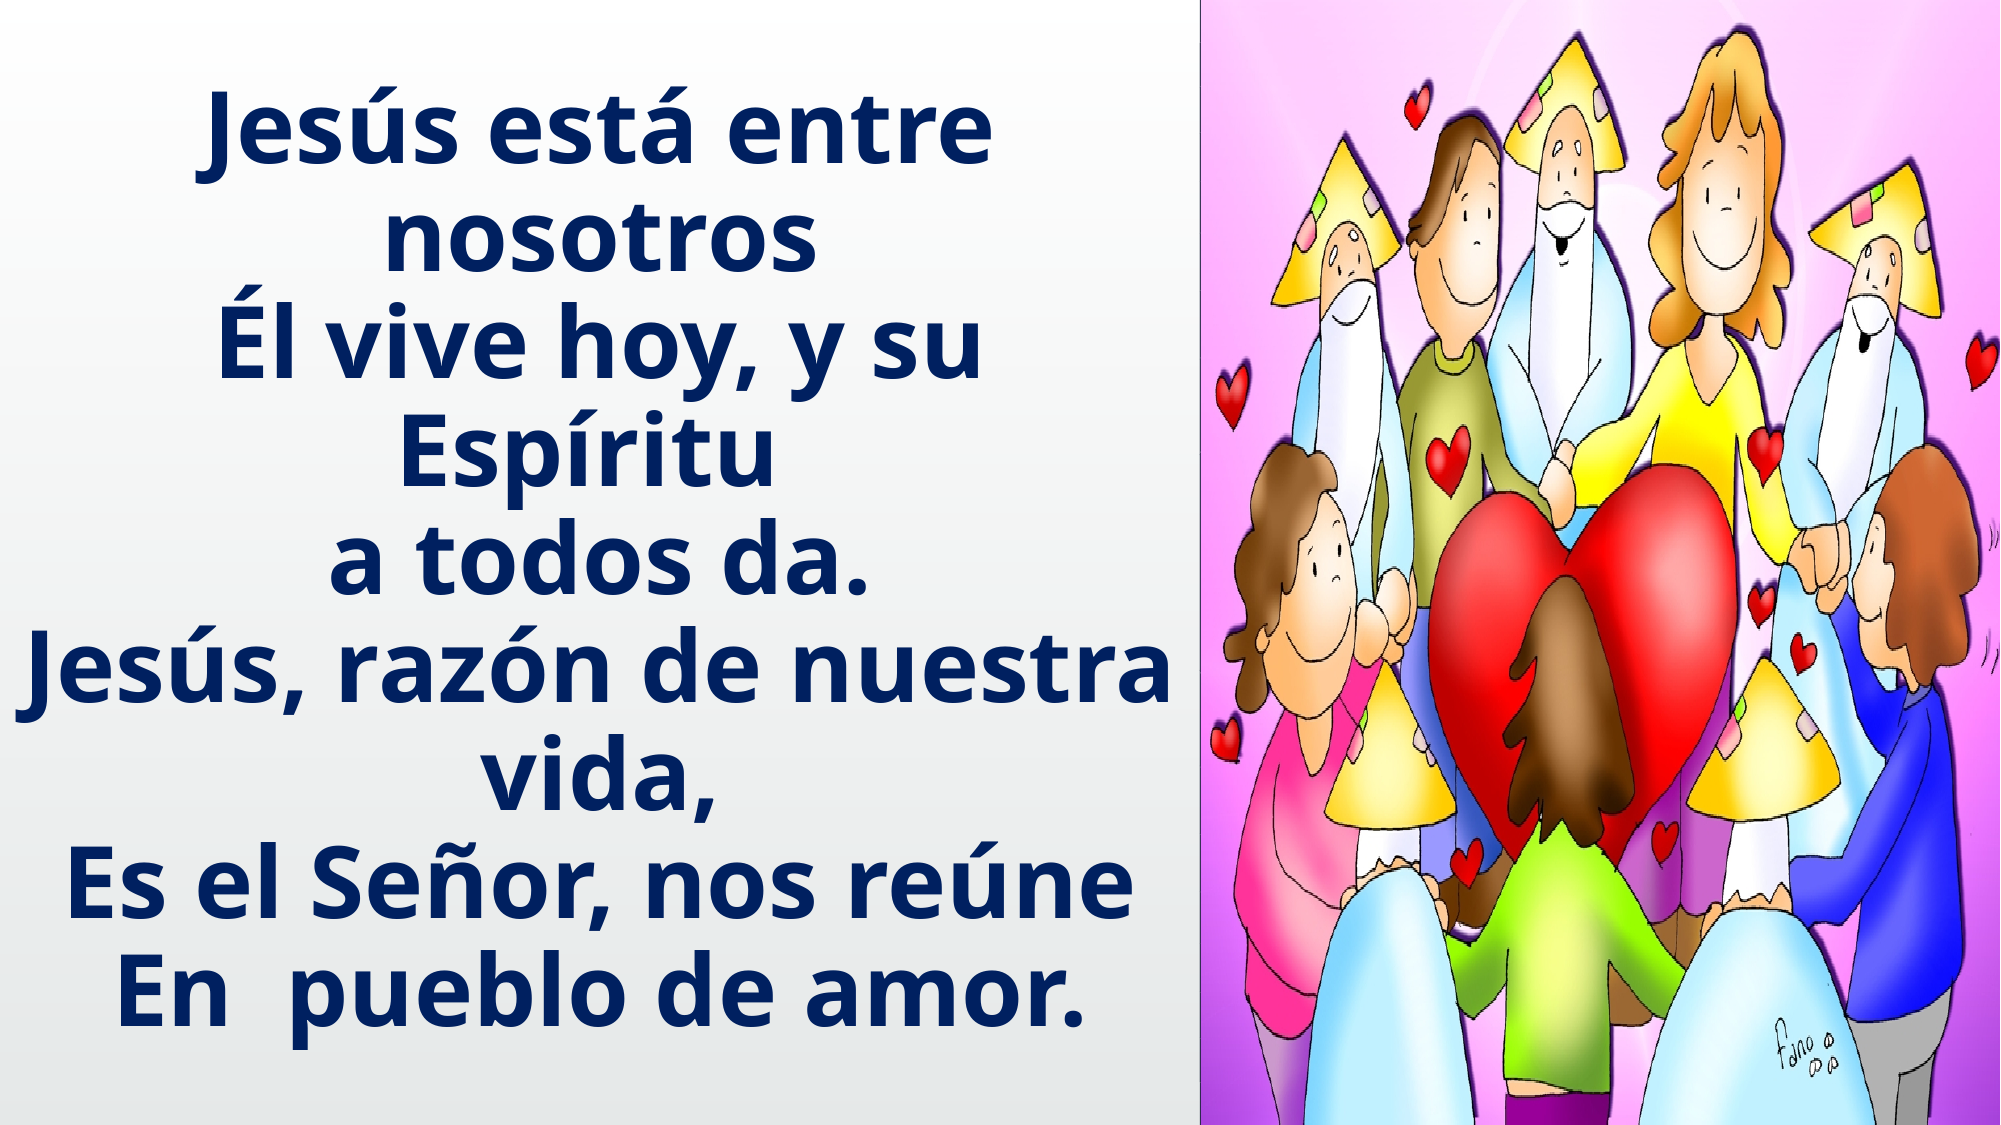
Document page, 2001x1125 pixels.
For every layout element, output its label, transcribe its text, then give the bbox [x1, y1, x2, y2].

title Jesús está entre nosotros Él vive hoy, y su Espíritu a todos da. Jesús, razón de nuestra vida, Es el Señor, nos reúne En pueblo de amor. [0, 0, 1200, 1125]
picture [1200, 0, 2000, 1125]
